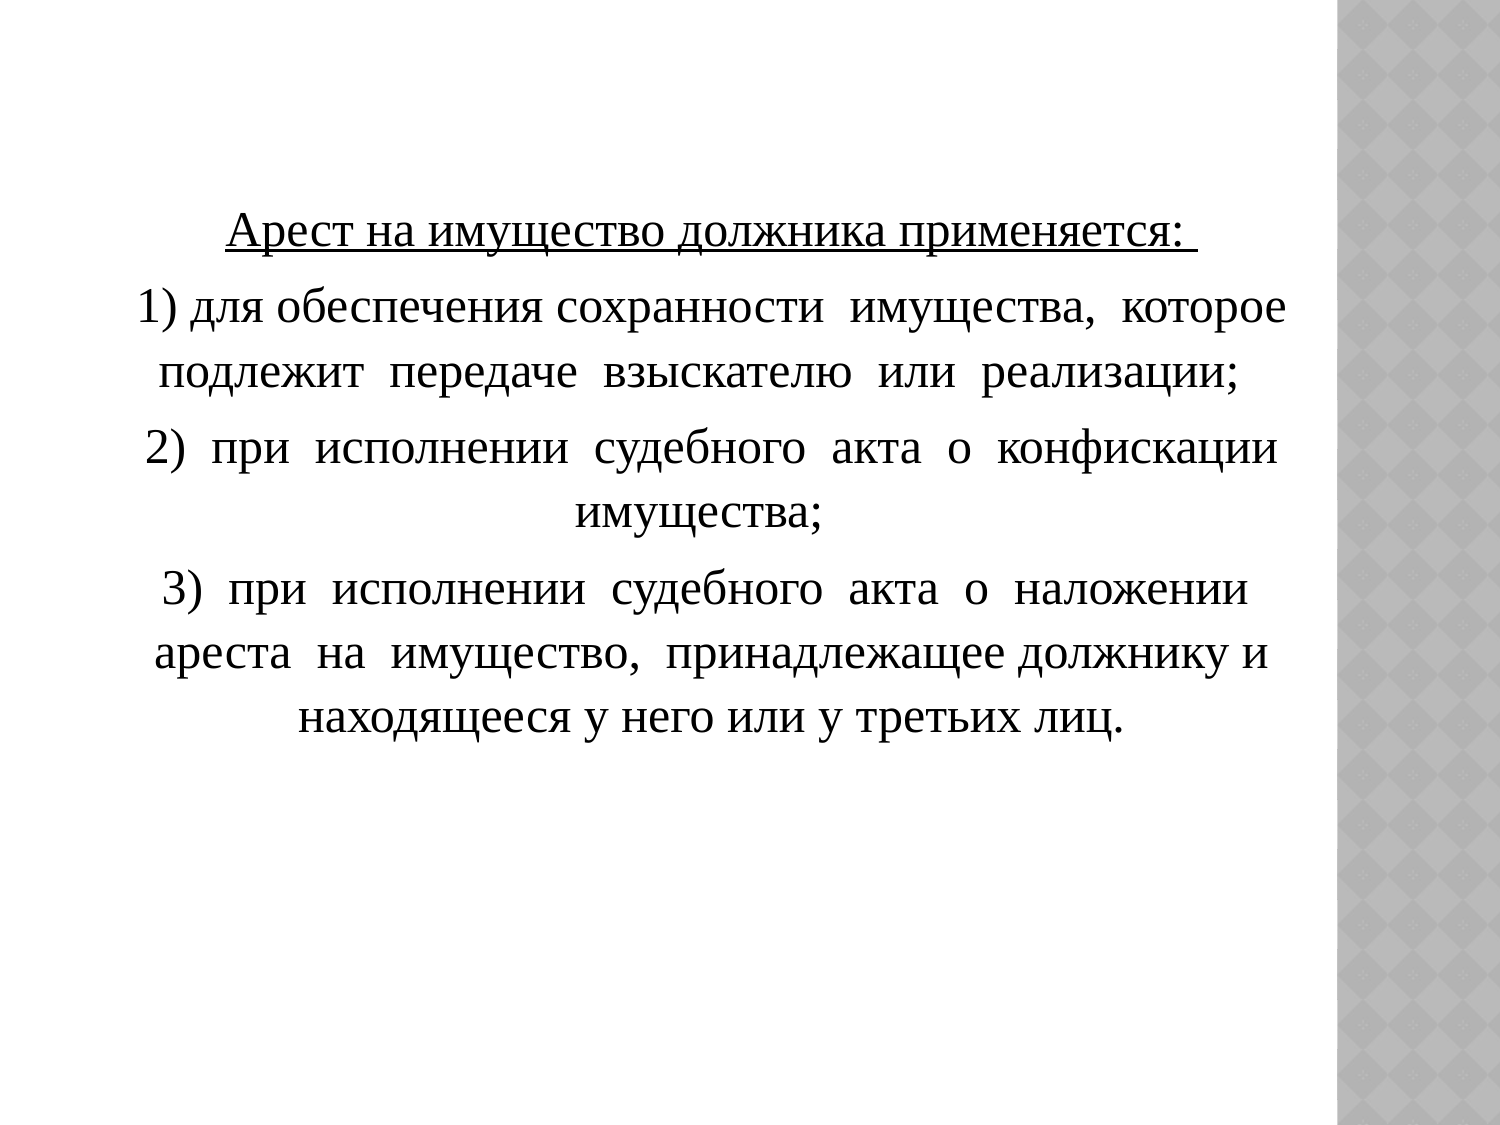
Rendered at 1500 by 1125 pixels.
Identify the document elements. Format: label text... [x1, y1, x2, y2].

list Арест на имущество должника применяется: 1) для обеспечения сохранности имущества, которое подлежит передаче взыскателю или реализации; 2) при исполнении судебного акта о конфискации имущества; 3) при исполнении судебного акта о наложении ареста на имущество, принадлежащее должнику и находящееся у него или у третьих лиц. [29, 184, 1349, 950]
